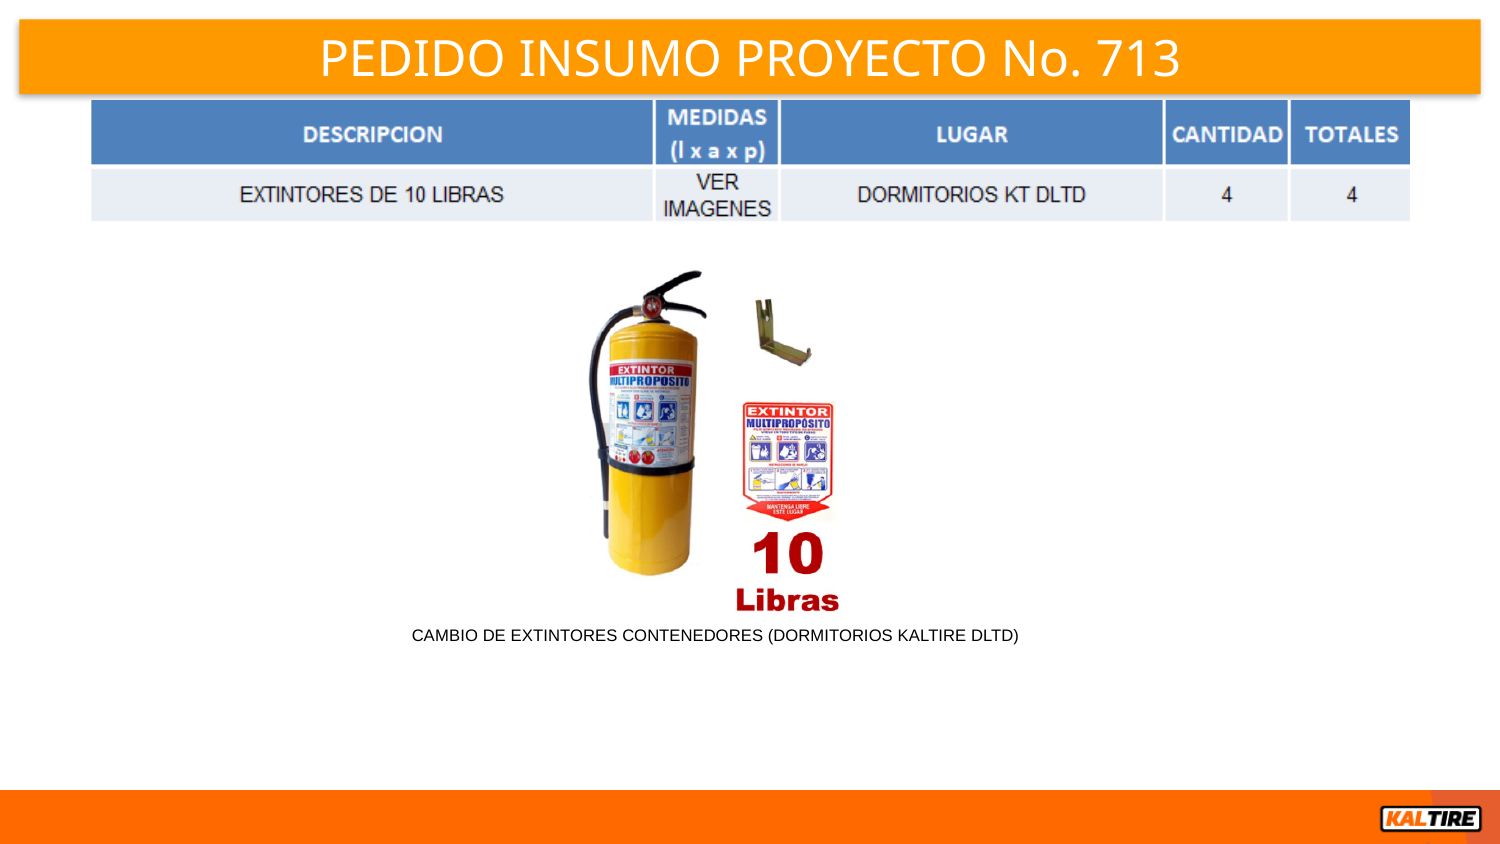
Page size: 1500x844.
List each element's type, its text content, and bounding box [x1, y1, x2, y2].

picture [0, 790, 1500, 844]
picture [90, 100, 1410, 227]
text_box CAMBIO DE EXTINTORES CONTENEDORES (DORMITORIOS KALTIRE DLTD) [347, 617, 1084, 693]
picture [564, 259, 848, 623]
text_box PEDIDO INSUMO PROYECTO No. 713 [19, 19, 1481, 95]
